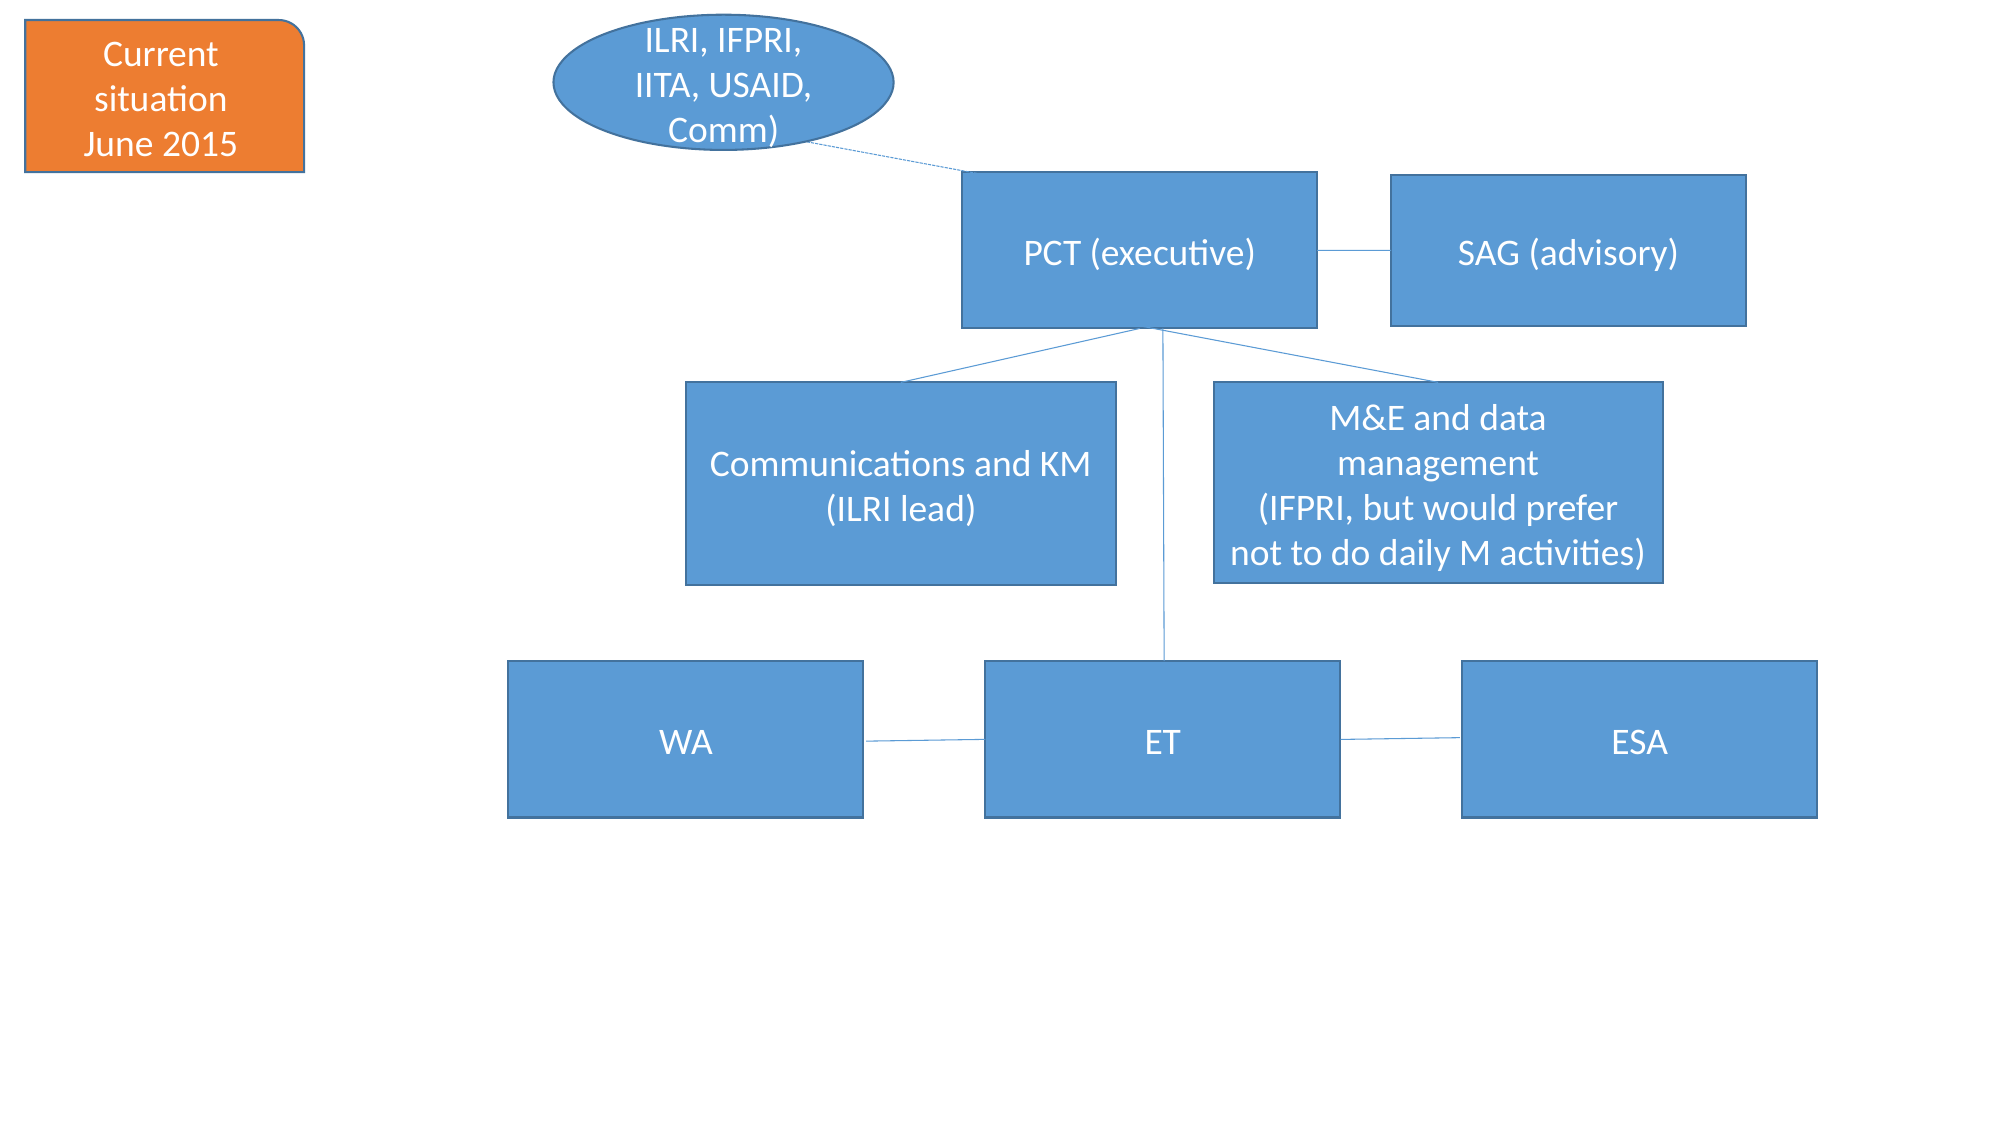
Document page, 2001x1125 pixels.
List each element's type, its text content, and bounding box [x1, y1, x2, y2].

text_box PCT (executive) [961, 171, 1318, 328]
text_box WA [507, 660, 864, 819]
text_box ILRI, IFPRI, IITA, USAID, Comm) [552, 13, 895, 151]
text_box ESA [1461, 660, 1818, 819]
text_box SAG (advisory) [1390, 174, 1747, 327]
text_box Current situation June 2015 [24, 18, 306, 174]
text_box ET [984, 660, 1341, 819]
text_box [771, 135, 986, 175]
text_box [1139, 325, 1439, 383]
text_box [900, 328, 1139, 383]
text_box Communications and KM (ILRI lead) [685, 381, 1117, 586]
text_box M&E and data management (IFPRI, but would prefer not to do daily M activities) [1213, 381, 1664, 584]
